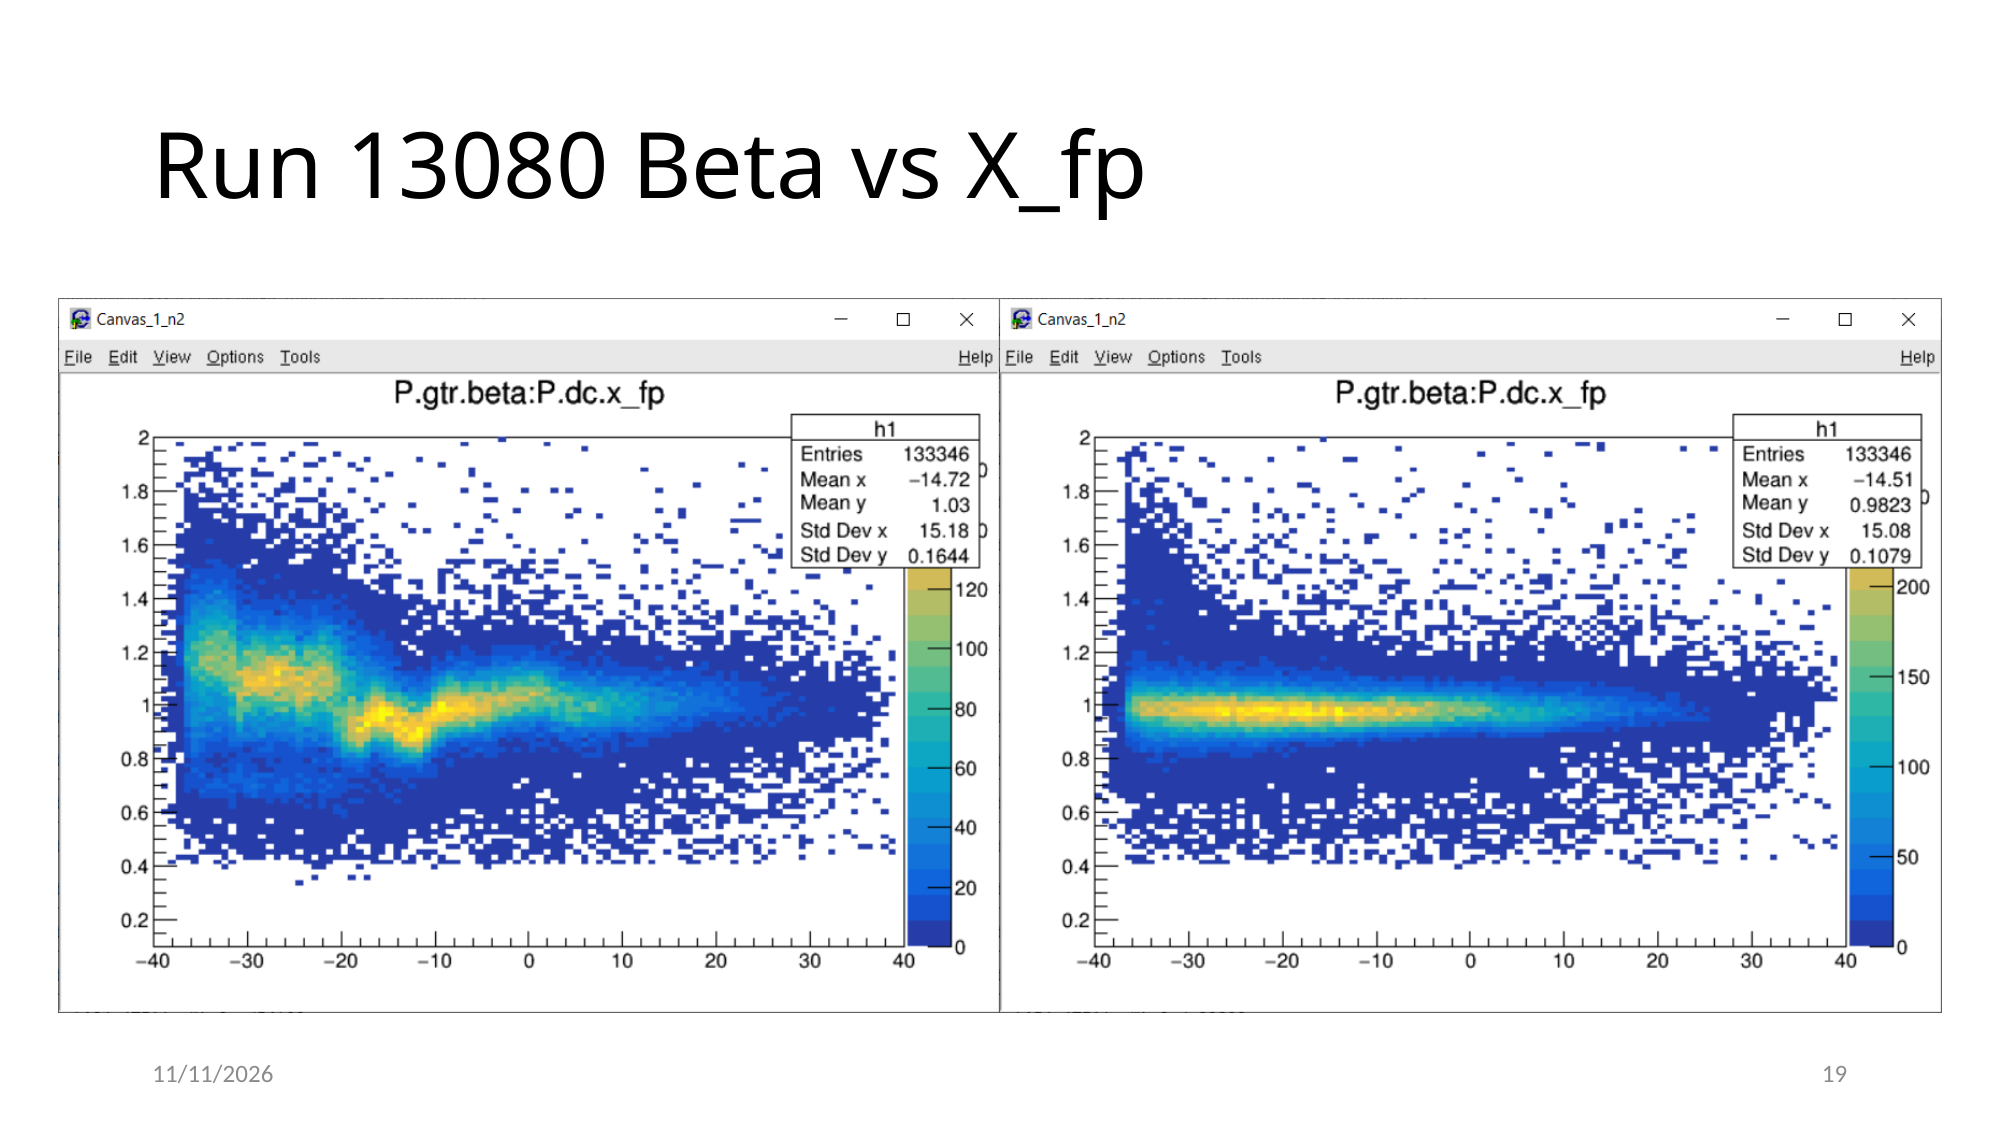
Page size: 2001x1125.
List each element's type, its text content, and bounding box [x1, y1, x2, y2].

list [58, 298, 999, 1013]
slide_number 19 [1412, 1042, 1863, 1103]
title Run 13080 Beta vs X_fp [137, 59, 1863, 278]
picture [999, 298, 1942, 1013]
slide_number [137, 1042, 588, 1103]
